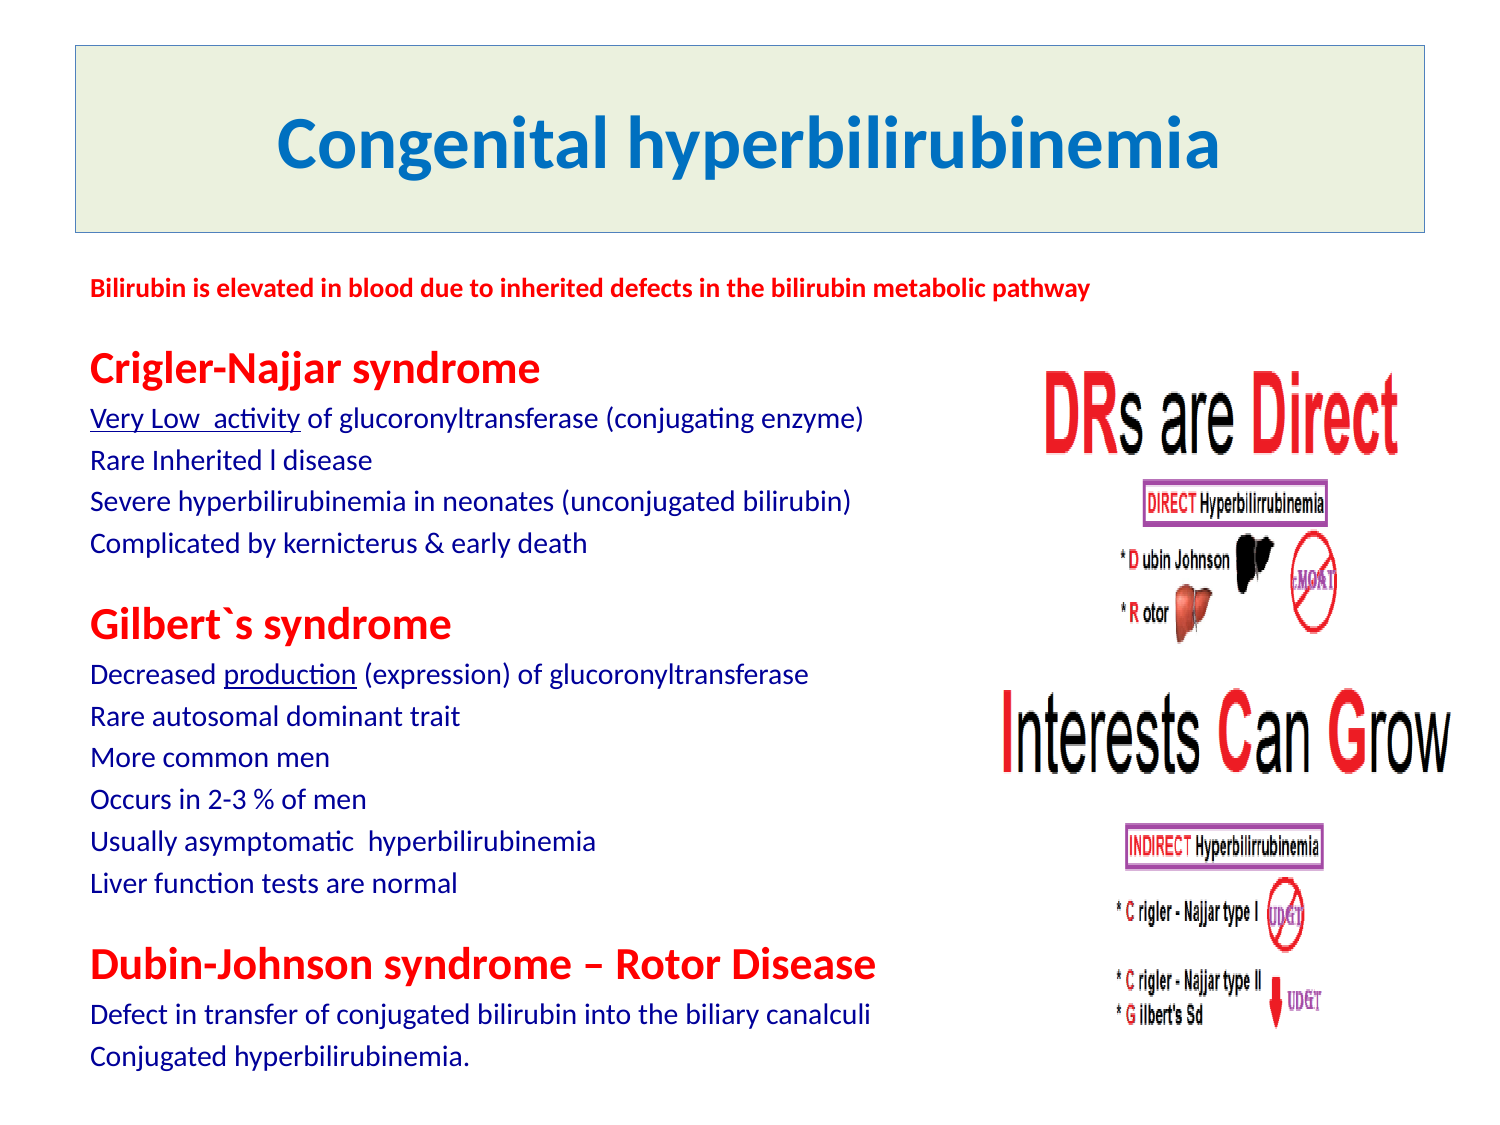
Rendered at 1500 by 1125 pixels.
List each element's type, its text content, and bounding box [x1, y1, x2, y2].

picture [997, 314, 1459, 1048]
list Bilirubin is elevated in blood due to inherited defects in the bilirubin metabolic pathway Crigler-Najjar syndrome Very Low activity of glucoronyltransferase (conjugating enzyme) Rare Inherited l disease Severe hyperbilirubinemia in neonates (unconjugated bilirubin) Complicated by kernicterus & early death Gilbert`s syndrome Decreased production (expression) of glucoronyltransferase Rare autosomal dominant trait More common men Occurs in 2-3 % of men Usually asymptomatic hyperbilirubinemia Liver function tests are normal Dubin-Johnson syndrome – Rotor Disease Defect in transfer of conjugated bilirubin into the biliary canalculi Conjugated hyperbilirubinemia. [75, 262, 1442, 1090]
title Congenital hyperbilirubinemia [75, 45, 1425, 233]
